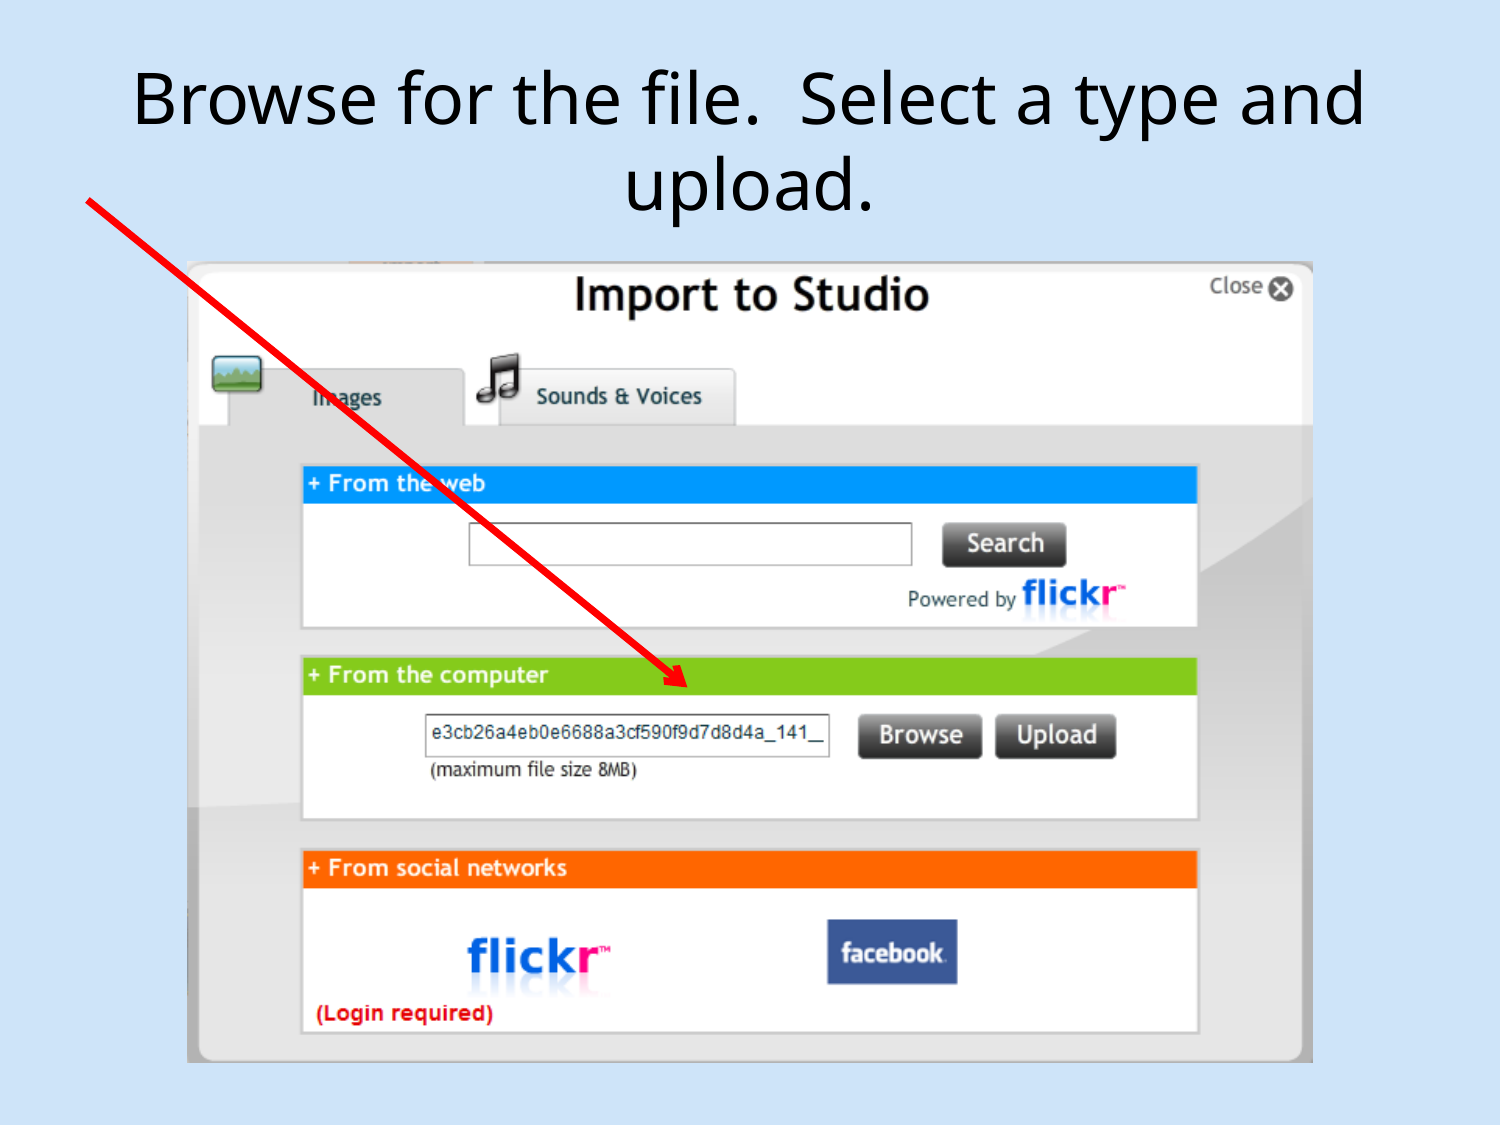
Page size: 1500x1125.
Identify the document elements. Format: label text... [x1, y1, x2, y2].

title Browse for the file. Select a type and upload. [75, 45, 1425, 233]
picture [187, 260, 1313, 1063]
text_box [87, 199, 688, 688]
